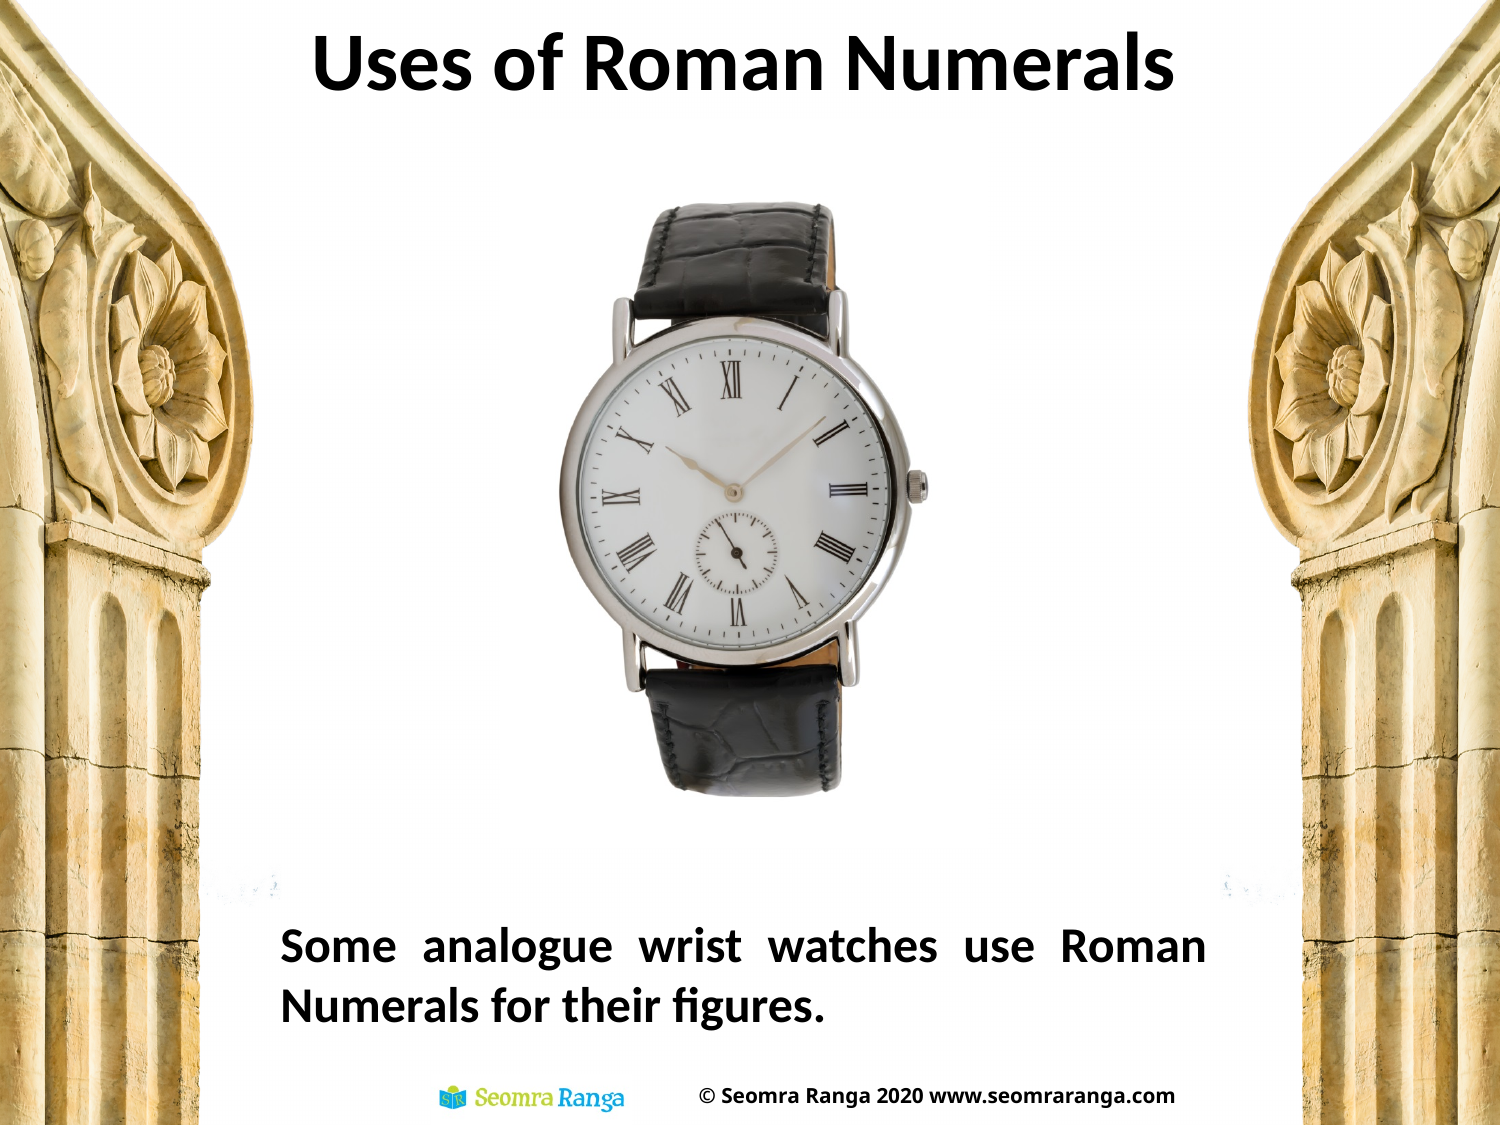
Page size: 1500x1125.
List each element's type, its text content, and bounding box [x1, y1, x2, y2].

text_box Uses of Roman Numerals [171, 0, 1317, 115]
picture [0, 0, 1500, 1125]
text_box © Seomra Ranga 2020 www.seomraranga.com [659, 1074, 1215, 1115]
text_box Some analogue wrist watches use Roman Numerals for their figures. [265, 905, 1223, 1040]
